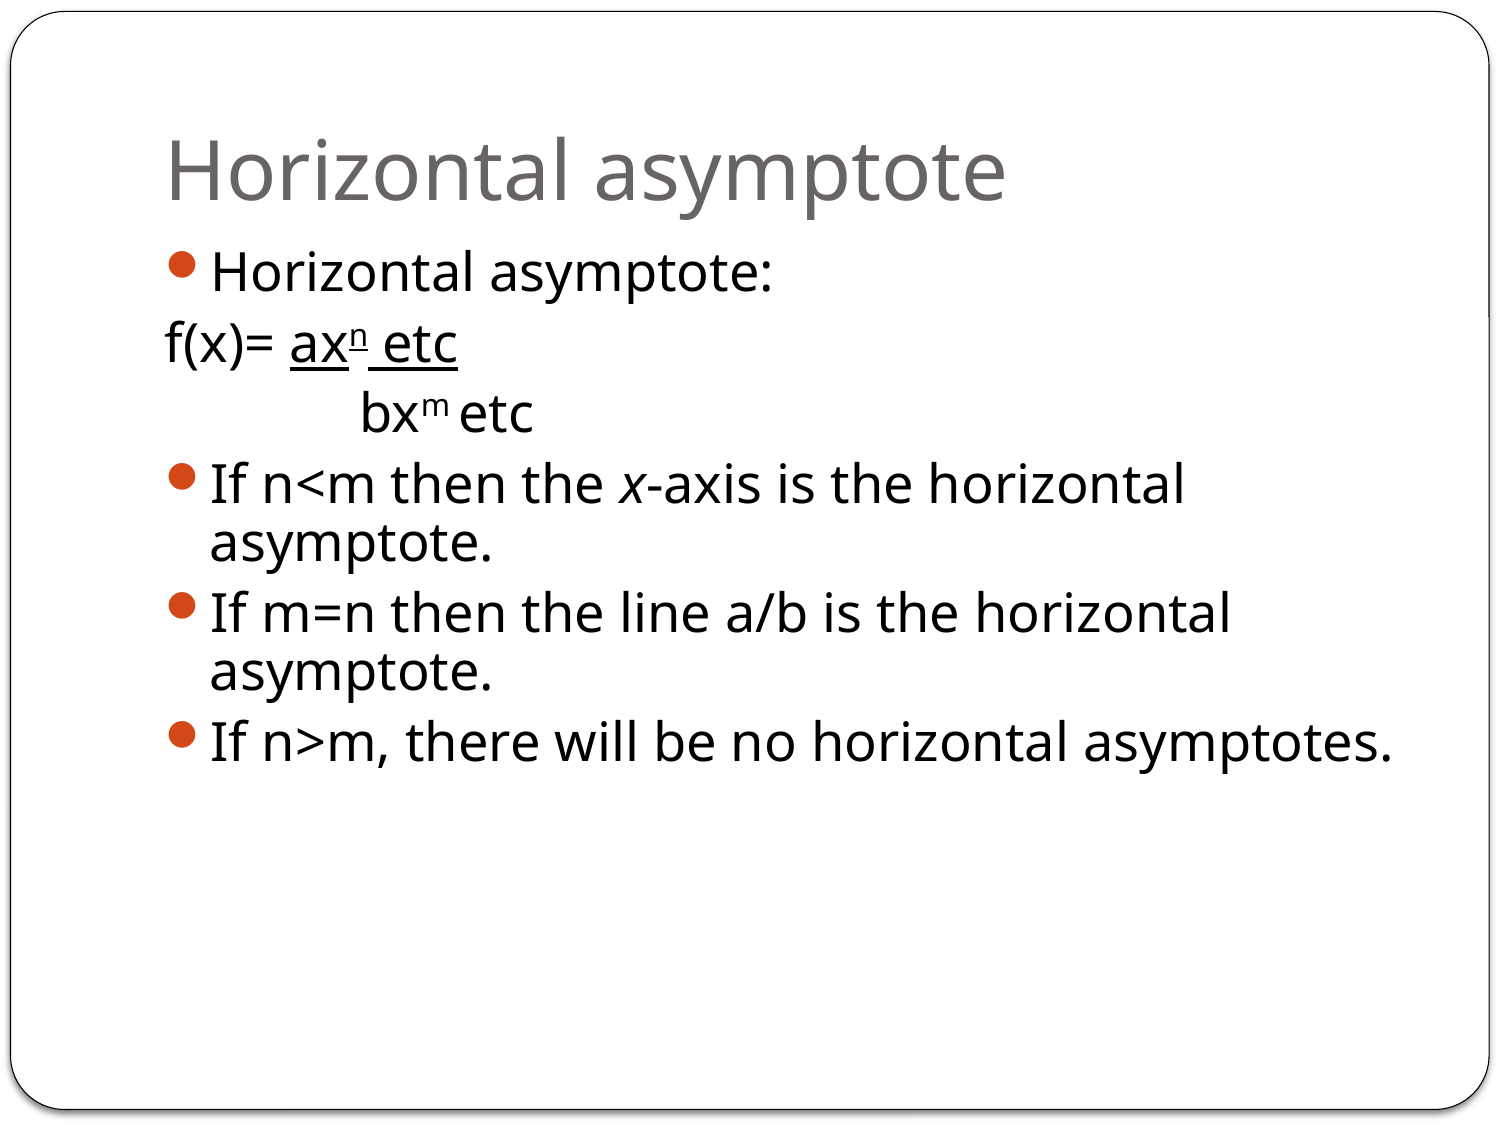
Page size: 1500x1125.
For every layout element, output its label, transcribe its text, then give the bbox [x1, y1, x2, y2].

list Horizontal asymptote: f(x)= axn etc bxm etc If n<m then the x-axis is the horizontal asymptote. If m=n then the line a/b is the horizontal asymptote. If n>m, there will be no horizontal asymptotes. [150, 237, 1425, 988]
title Horizontal asymptote [150, 45, 1425, 233]
